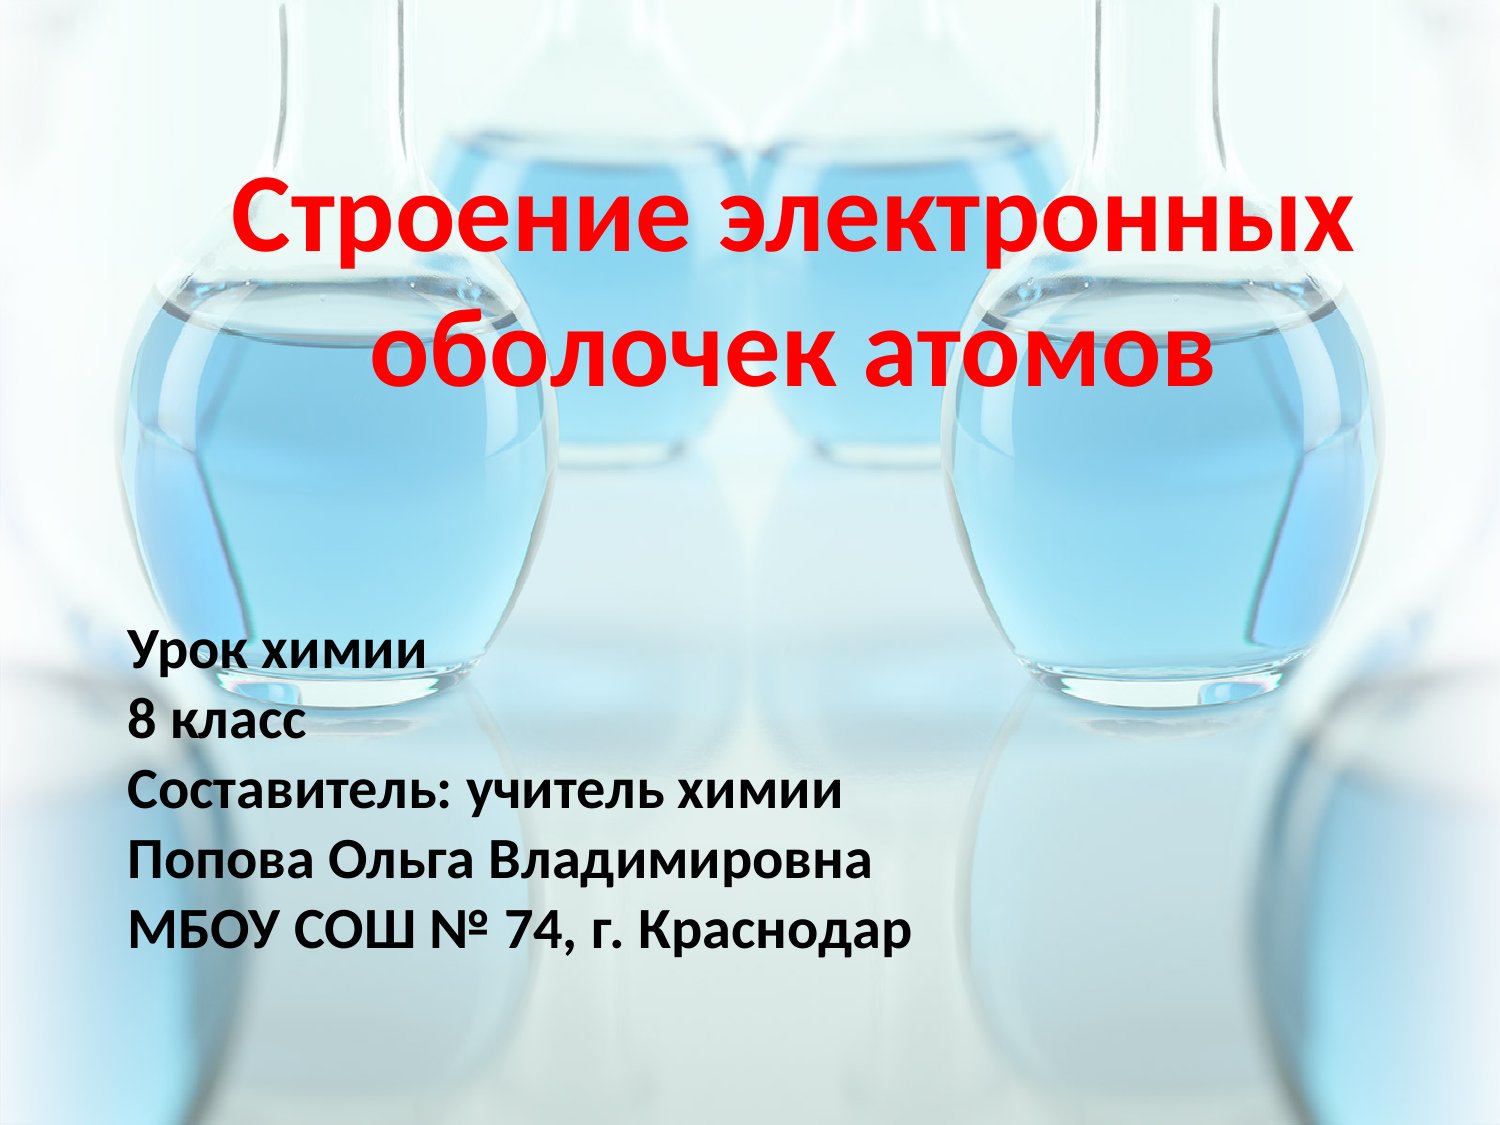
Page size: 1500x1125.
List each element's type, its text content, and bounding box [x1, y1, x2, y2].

picture [0, 0, 1500, 1125]
title Урок химии 8 класс Составитель: учитель химии Попова Ольга Владимировна МБОУ СОШ № 74, г. Краснодар [112, 349, 1388, 591]
subtitle Строение электронных оболочек атомов [198, 131, 1390, 471]
